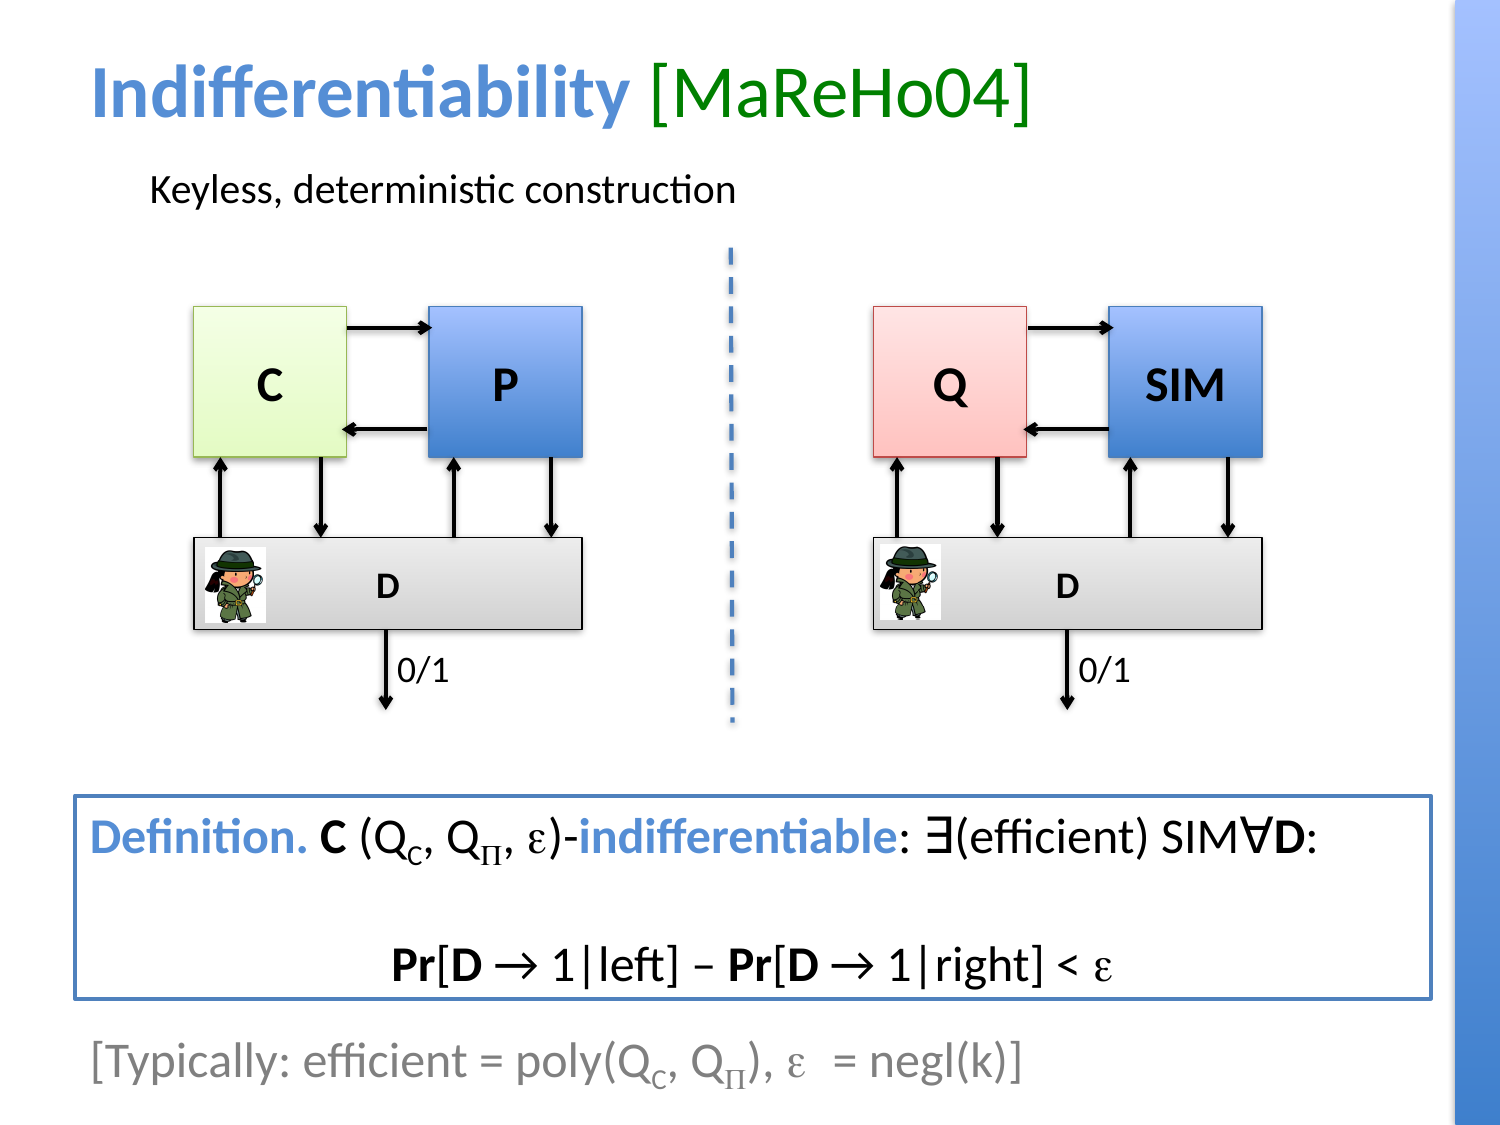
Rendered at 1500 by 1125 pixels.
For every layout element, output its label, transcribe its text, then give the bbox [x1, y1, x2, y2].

text_box SIM [1108, 306, 1263, 458]
text_box Definition. C (QC, QP, e)-indifferentiable: ∃(efficient) SIM∀D: Pr[D → 1|left] – Pr[D → 1|right] < e [73, 794, 1433, 1001]
text_box D [873, 537, 1263, 630]
text_box [Typically: efficient = poly(QC, QP), e = negl(k)] [74, 1019, 1371, 1103]
text_box D [193, 537, 583, 630]
text_box Keyless, deterministic construction [134, 154, 773, 220]
text_box P [428, 306, 583, 458]
picture [205, 547, 266, 623]
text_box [381, 629, 473, 711]
text_box C [193, 306, 347, 458]
text_box Q [873, 306, 1027, 458]
picture [879, 544, 941, 620]
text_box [1063, 629, 1155, 711]
title Indifferentiability [MaReHo04] [75, 25, 1431, 150]
